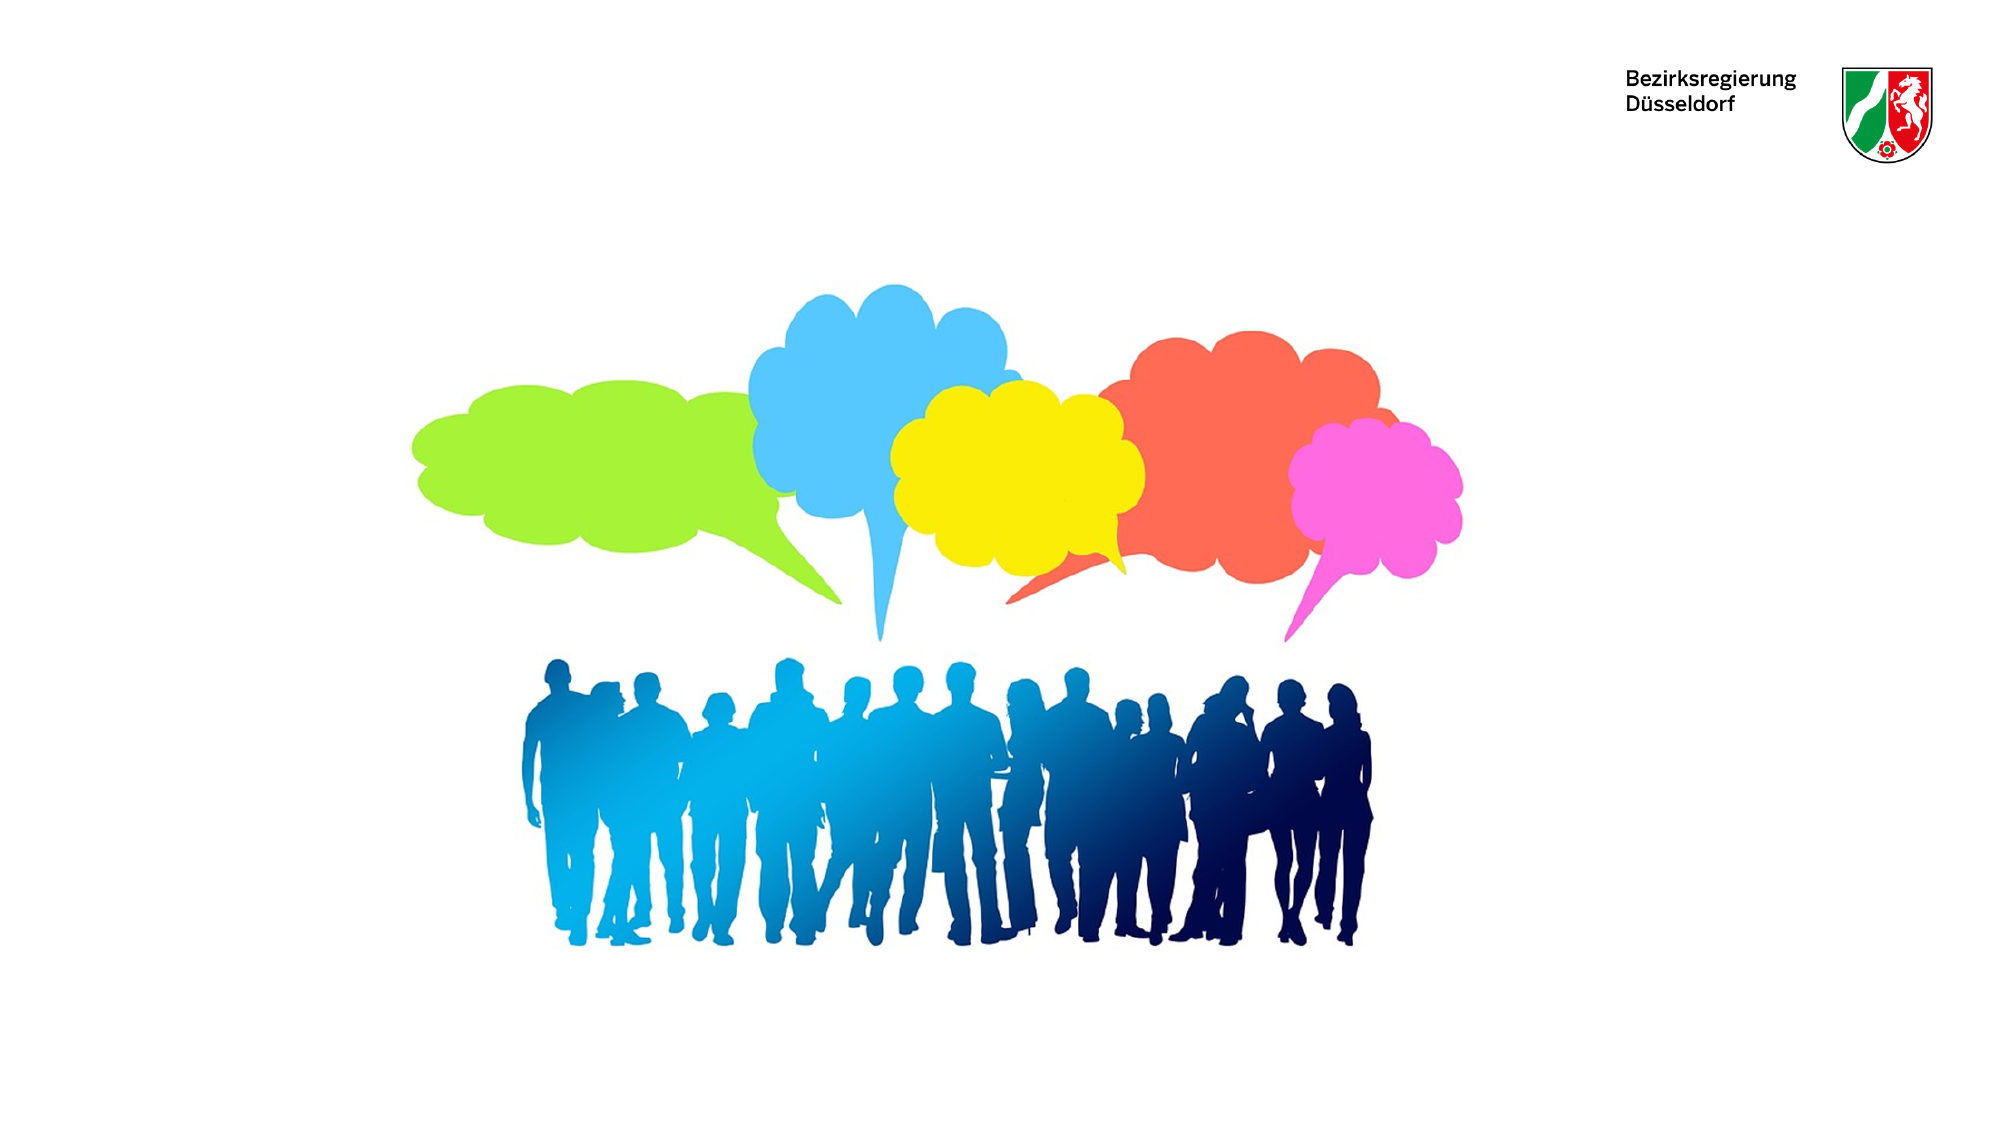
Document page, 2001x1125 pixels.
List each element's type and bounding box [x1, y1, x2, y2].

list [385, 243, 1500, 987]
picture [1625, 66, 1933, 164]
